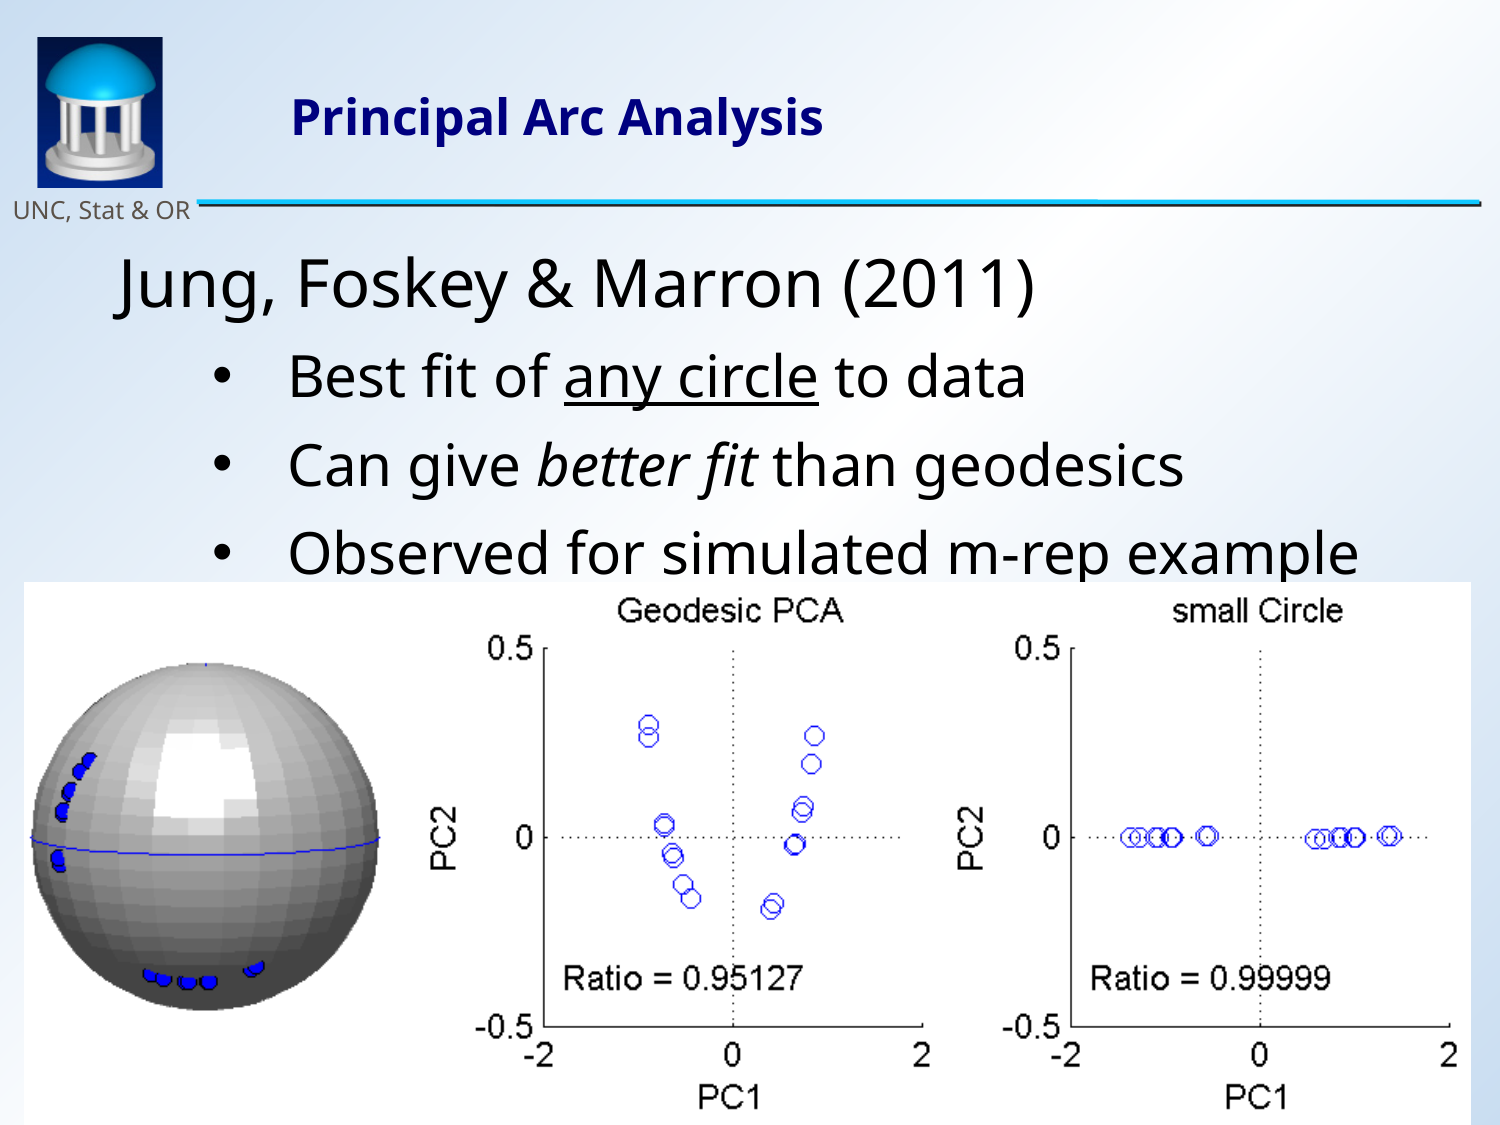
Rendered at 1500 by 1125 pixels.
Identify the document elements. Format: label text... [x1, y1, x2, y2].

title Principal Arc Analysis [274, 74, 1448, 156]
list Jung, Foskey & Marron (2011) Best fit of any circle to data Can give better fit than geodesics Observed for simulated m-rep example [103, 224, 1432, 581]
picture [24, 582, 1471, 1125]
